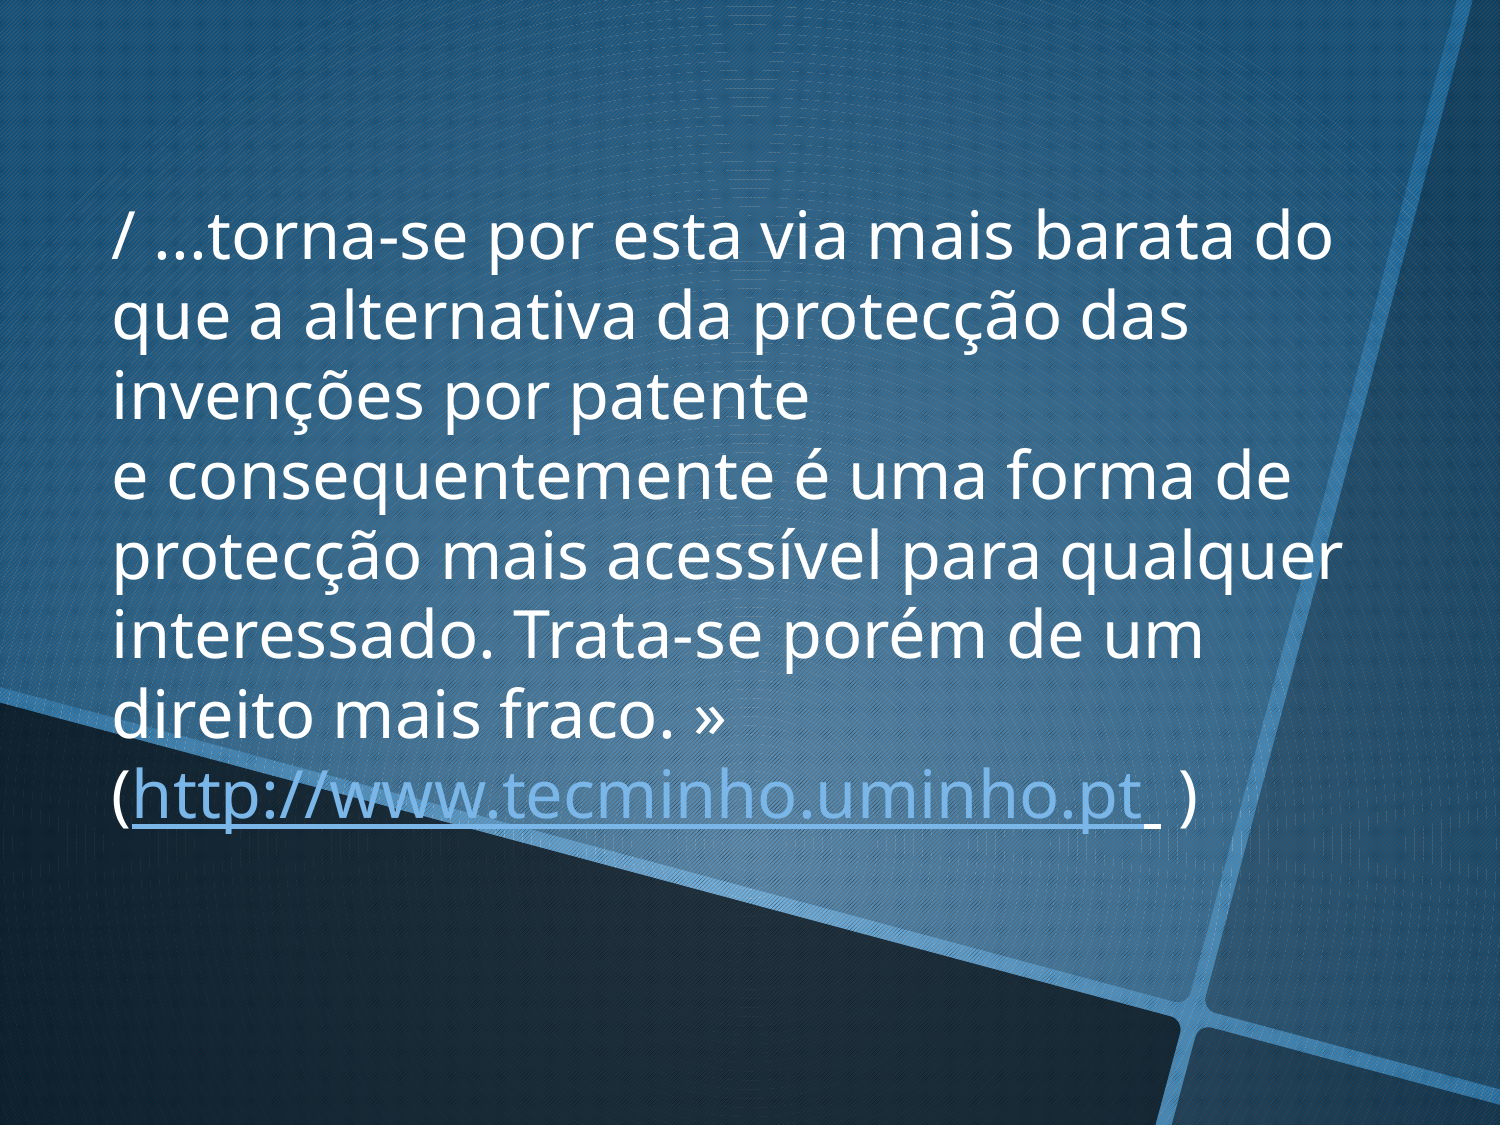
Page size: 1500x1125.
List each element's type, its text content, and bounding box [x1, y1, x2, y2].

text_box / ...torna-se por esta via mais barata do que a alternativa da protecção das invenções por patente e consequentemente é uma forma de protecção mais acessível para qualquer interessado. Trata-se porém de um direito mais fraco. » (http://www.tecminho.uminho.pt ) [97, 185, 1424, 851]
